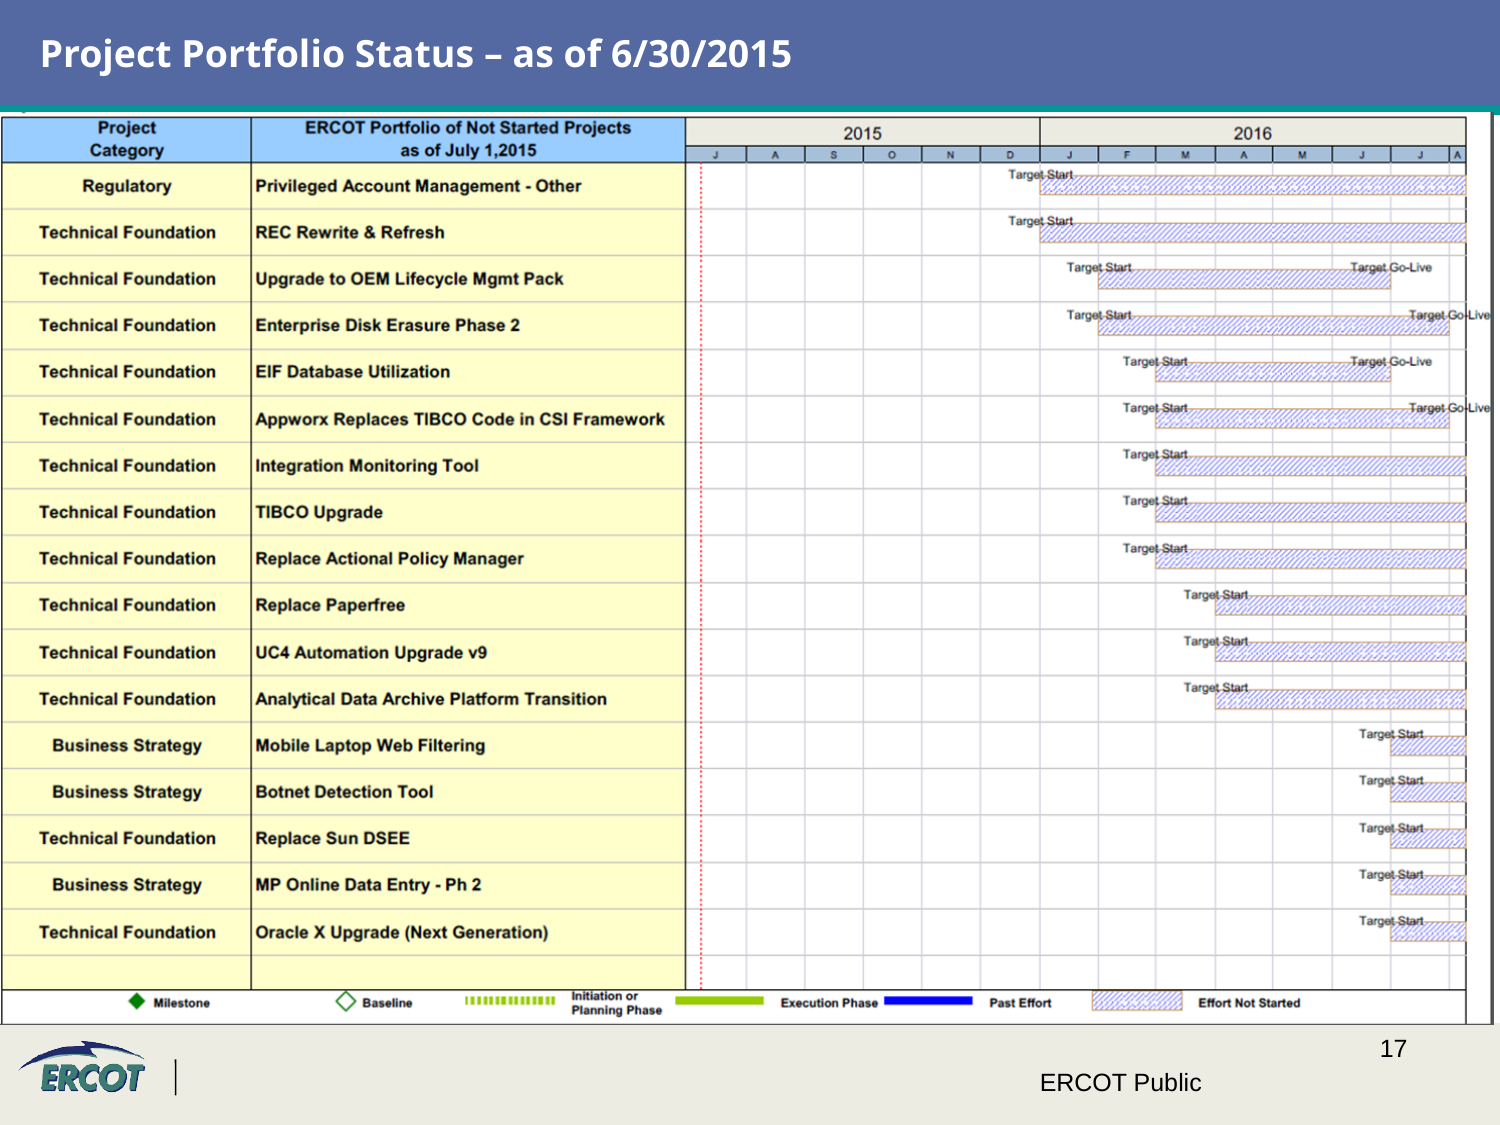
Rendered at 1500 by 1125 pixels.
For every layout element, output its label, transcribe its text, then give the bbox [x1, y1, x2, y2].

text_box [24, 22, 1450, 85]
picture [0, 112, 1494, 1026]
text_box Project Portfolio Status – as of 6/30/2015 [24, 30, 1163, 106]
picture [10, 1031, 151, 1111]
footer ERCOT Public [1025, 1059, 1438, 1125]
